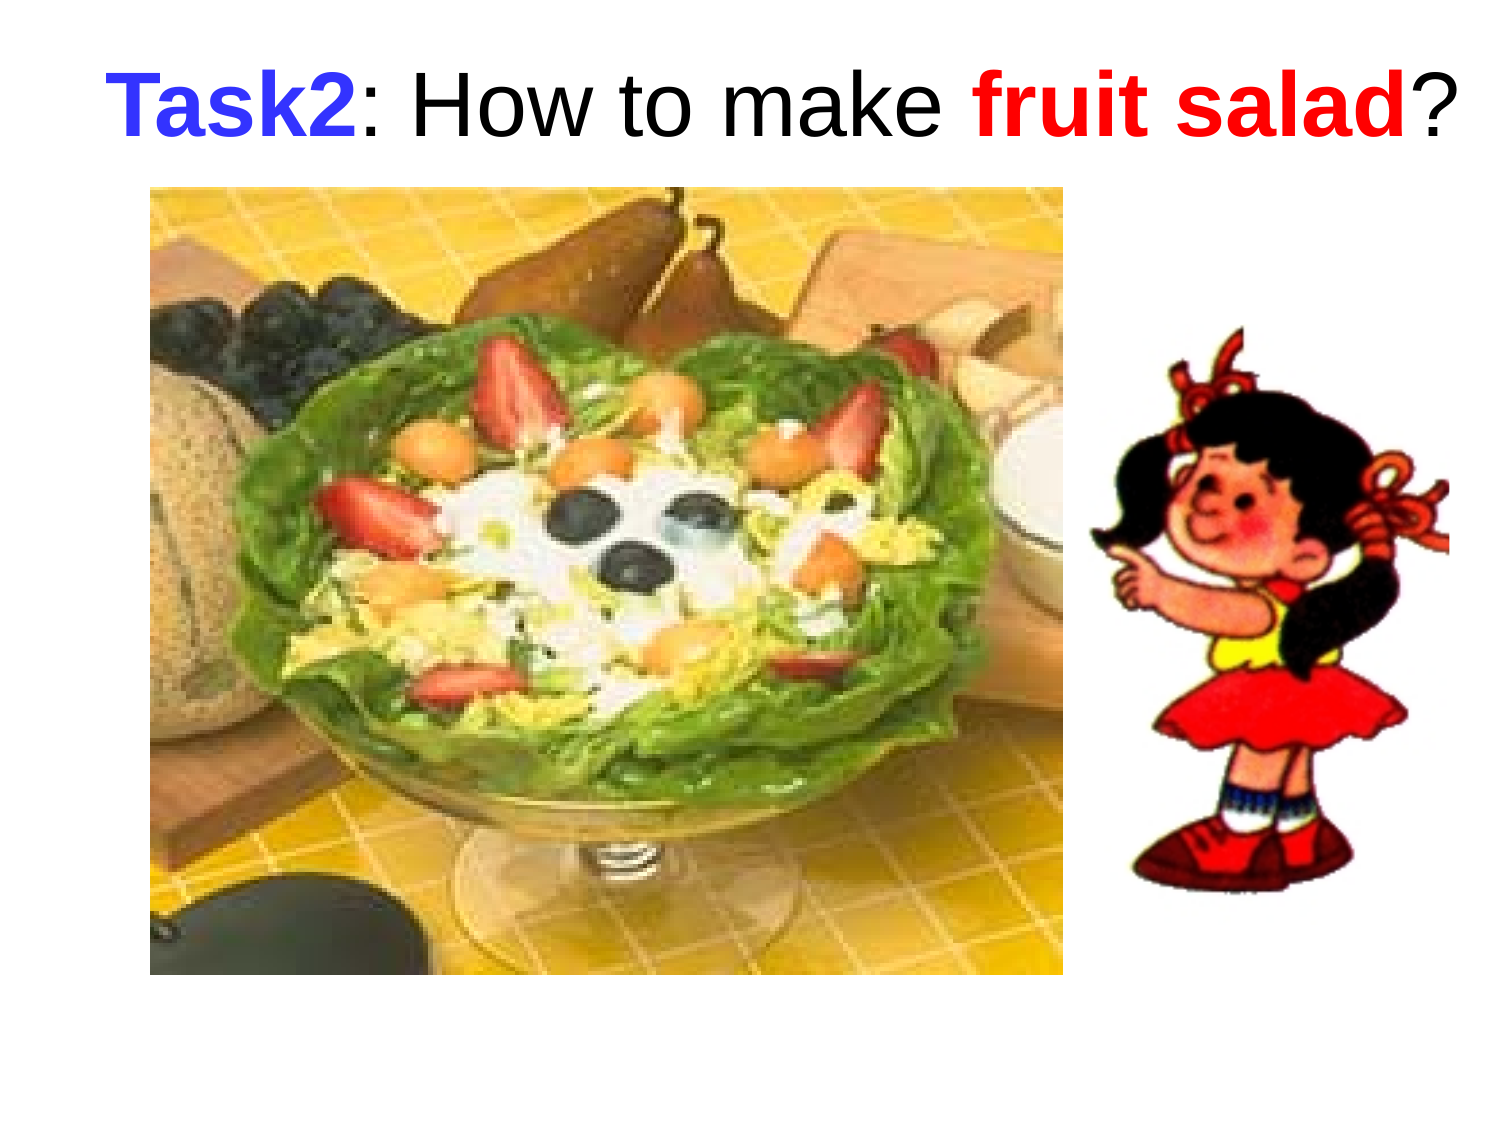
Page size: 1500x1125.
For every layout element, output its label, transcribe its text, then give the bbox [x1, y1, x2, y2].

picture [1087, 324, 1450, 926]
text_box Task2: How to make fruit salad? [91, 37, 1476, 163]
picture [149, 187, 1063, 976]
